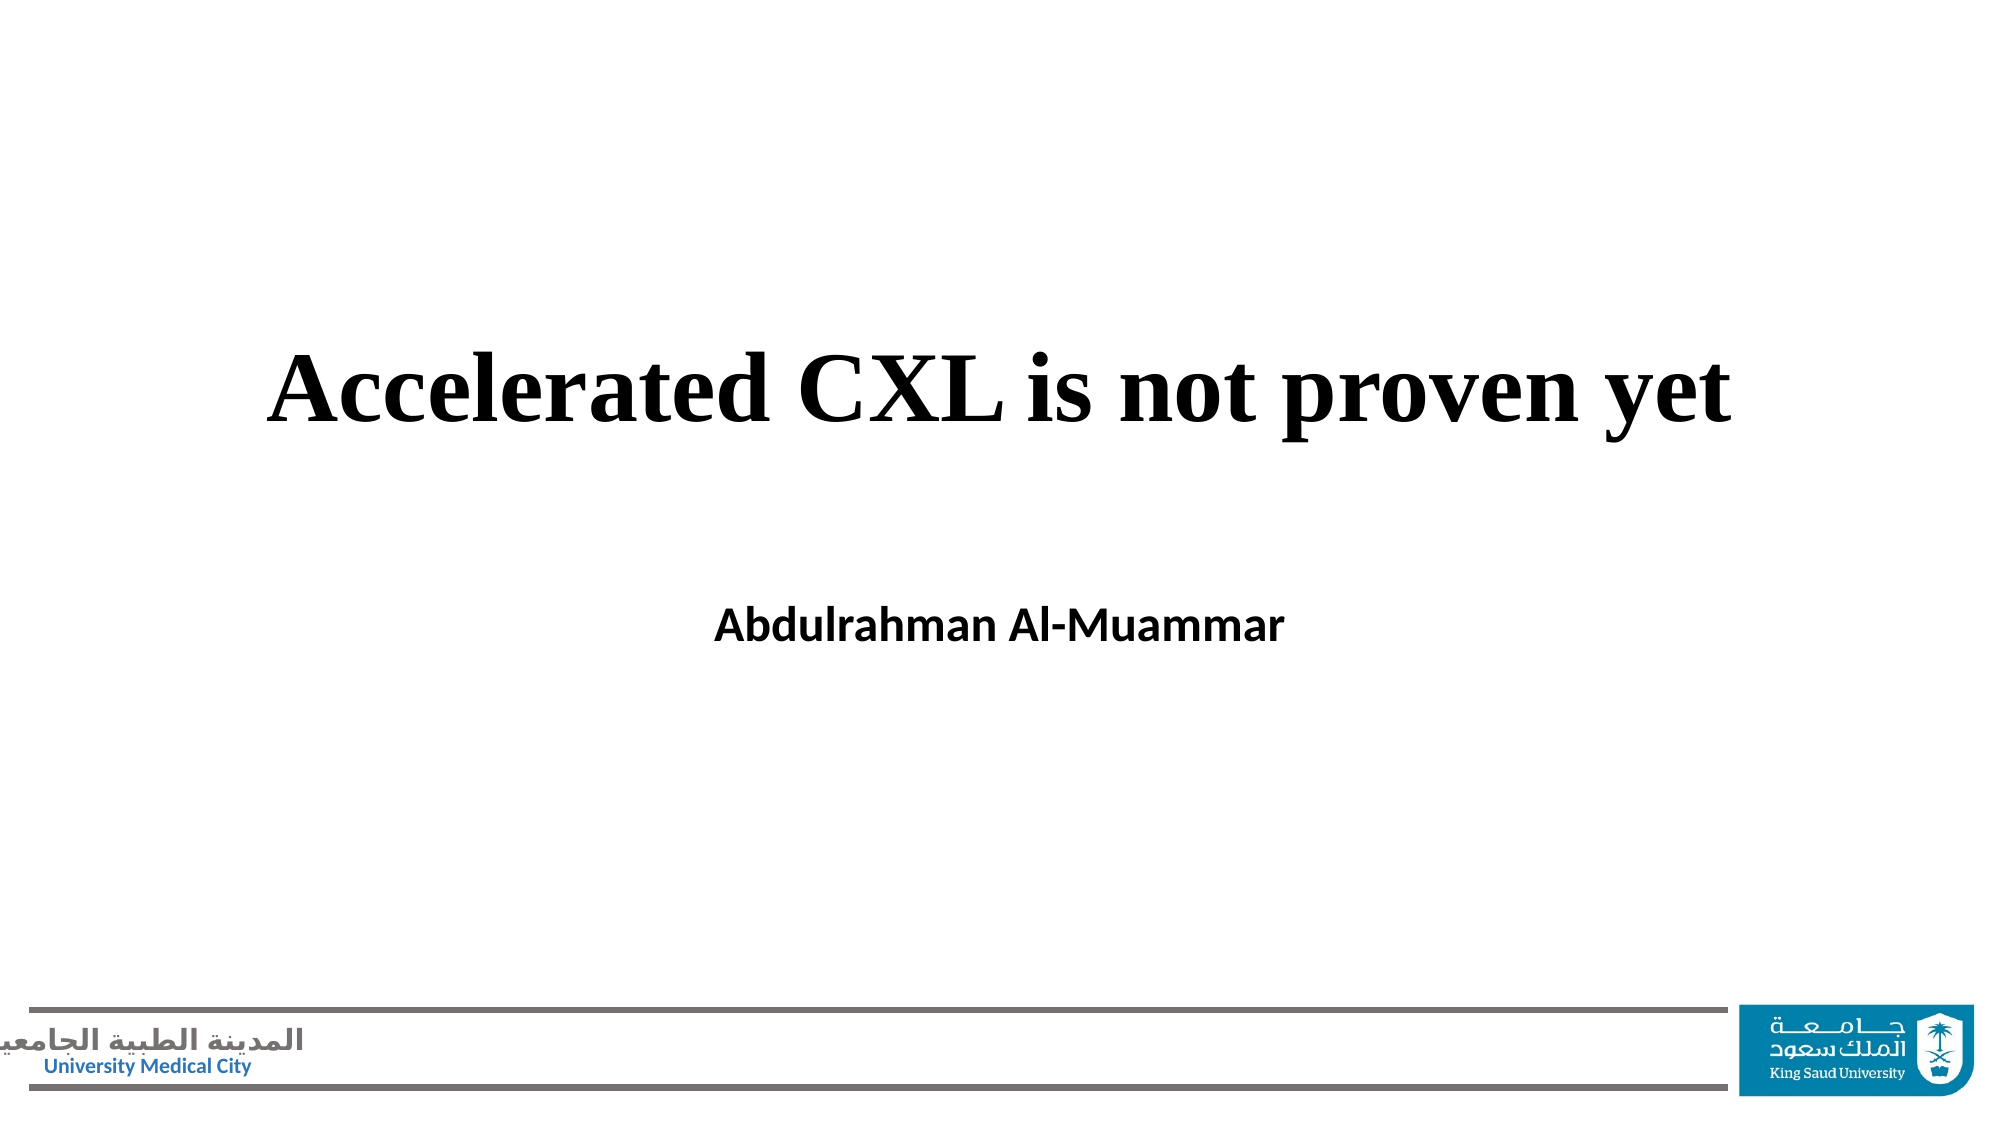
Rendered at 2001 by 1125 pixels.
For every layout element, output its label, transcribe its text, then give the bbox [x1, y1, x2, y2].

picture [1737, 1002, 1976, 1099]
text_box University Medical City [0, 1044, 331, 1086]
text_box المدينة الطبية الجامعية [0, 1014, 331, 1044]
subtitle Abdulrahman Al-Muammar [249, 590, 1750, 863]
title Accelerated CXL is not proven yet [249, 223, 1750, 451]
